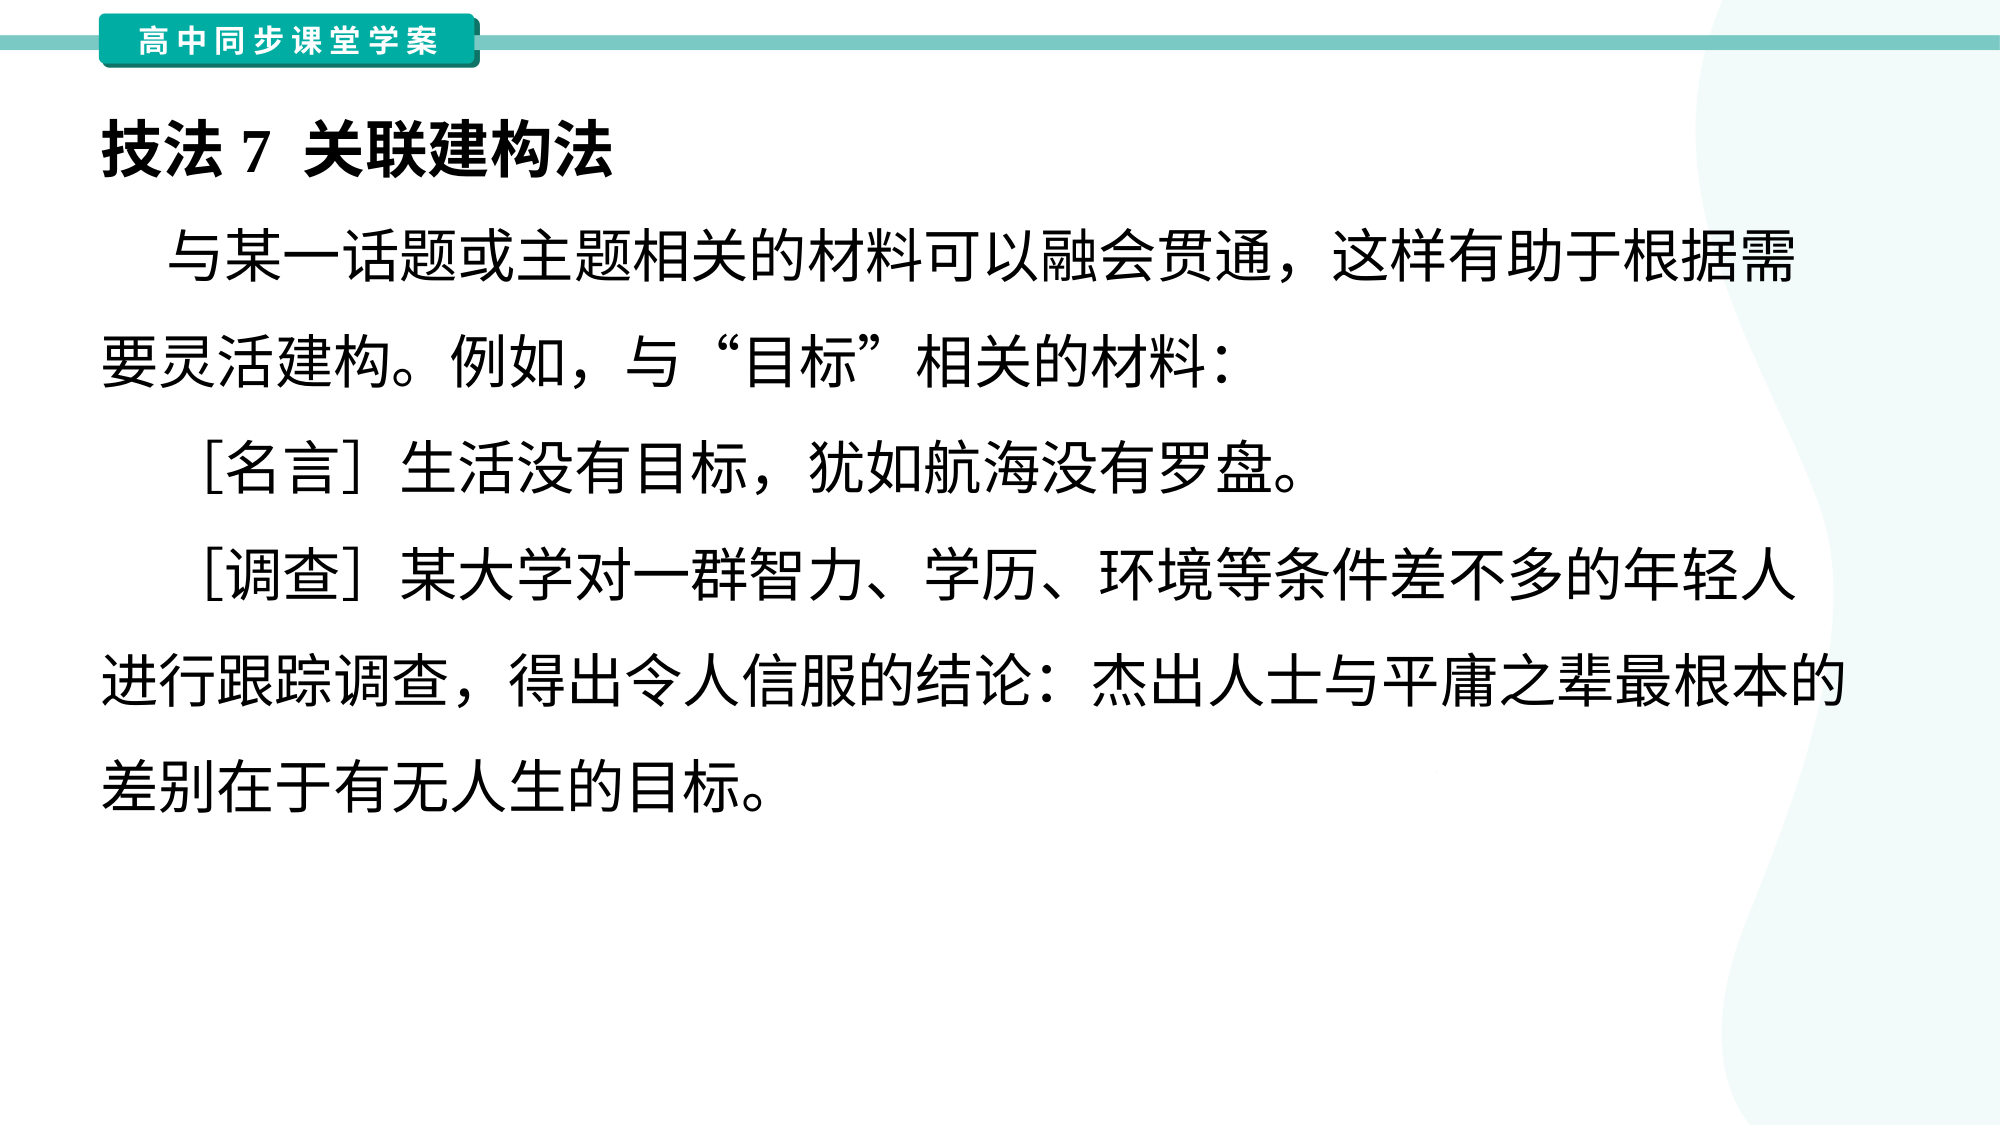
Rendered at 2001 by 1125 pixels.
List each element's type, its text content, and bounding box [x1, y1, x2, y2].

picture [0, 0, 2000, 1125]
text_box 与某一话题或主题相关的材料可以融会贯通，这样有助于根据需 要灵活建构。例如，与“目标”相关的材料： ［名言］生活没有目标，犹如航海没有罗盘。 ［调查］某大学对一群智力、学历、环境等条件差不多的年轻人 进行跟踪调查，得出令人信服的结论：杰出人士与平庸之辈最根本的 差别在于有无人生的目标。 [100, 183, 1899, 821]
text_box 技法7 关联建构法 [100, 76, 1899, 183]
